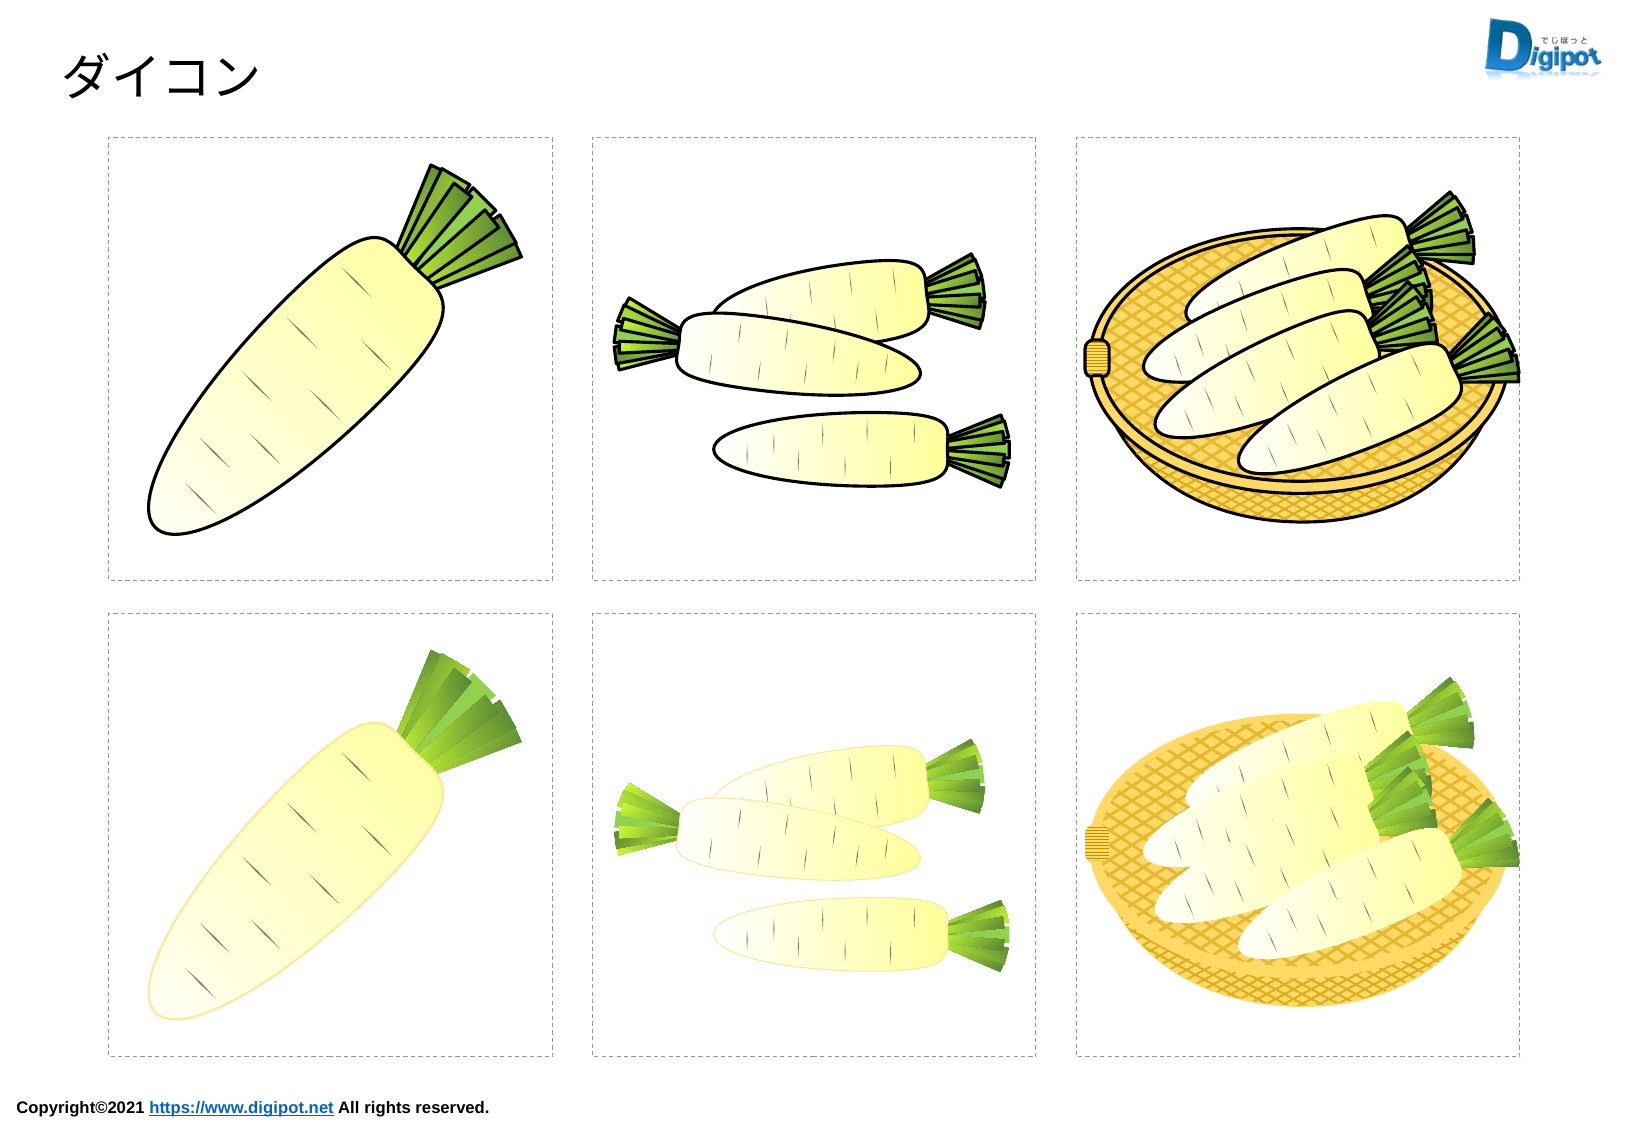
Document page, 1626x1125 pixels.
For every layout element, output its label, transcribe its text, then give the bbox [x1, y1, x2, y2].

picture [1485, 18, 1602, 82]
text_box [101, 649, 522, 1005]
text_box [613, 748, 1010, 972]
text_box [613, 263, 1010, 487]
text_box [1084, 228, 1524, 523]
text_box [101, 164, 522, 520]
text_box ダイコン [46, 38, 277, 113]
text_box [1084, 713, 1524, 1008]
